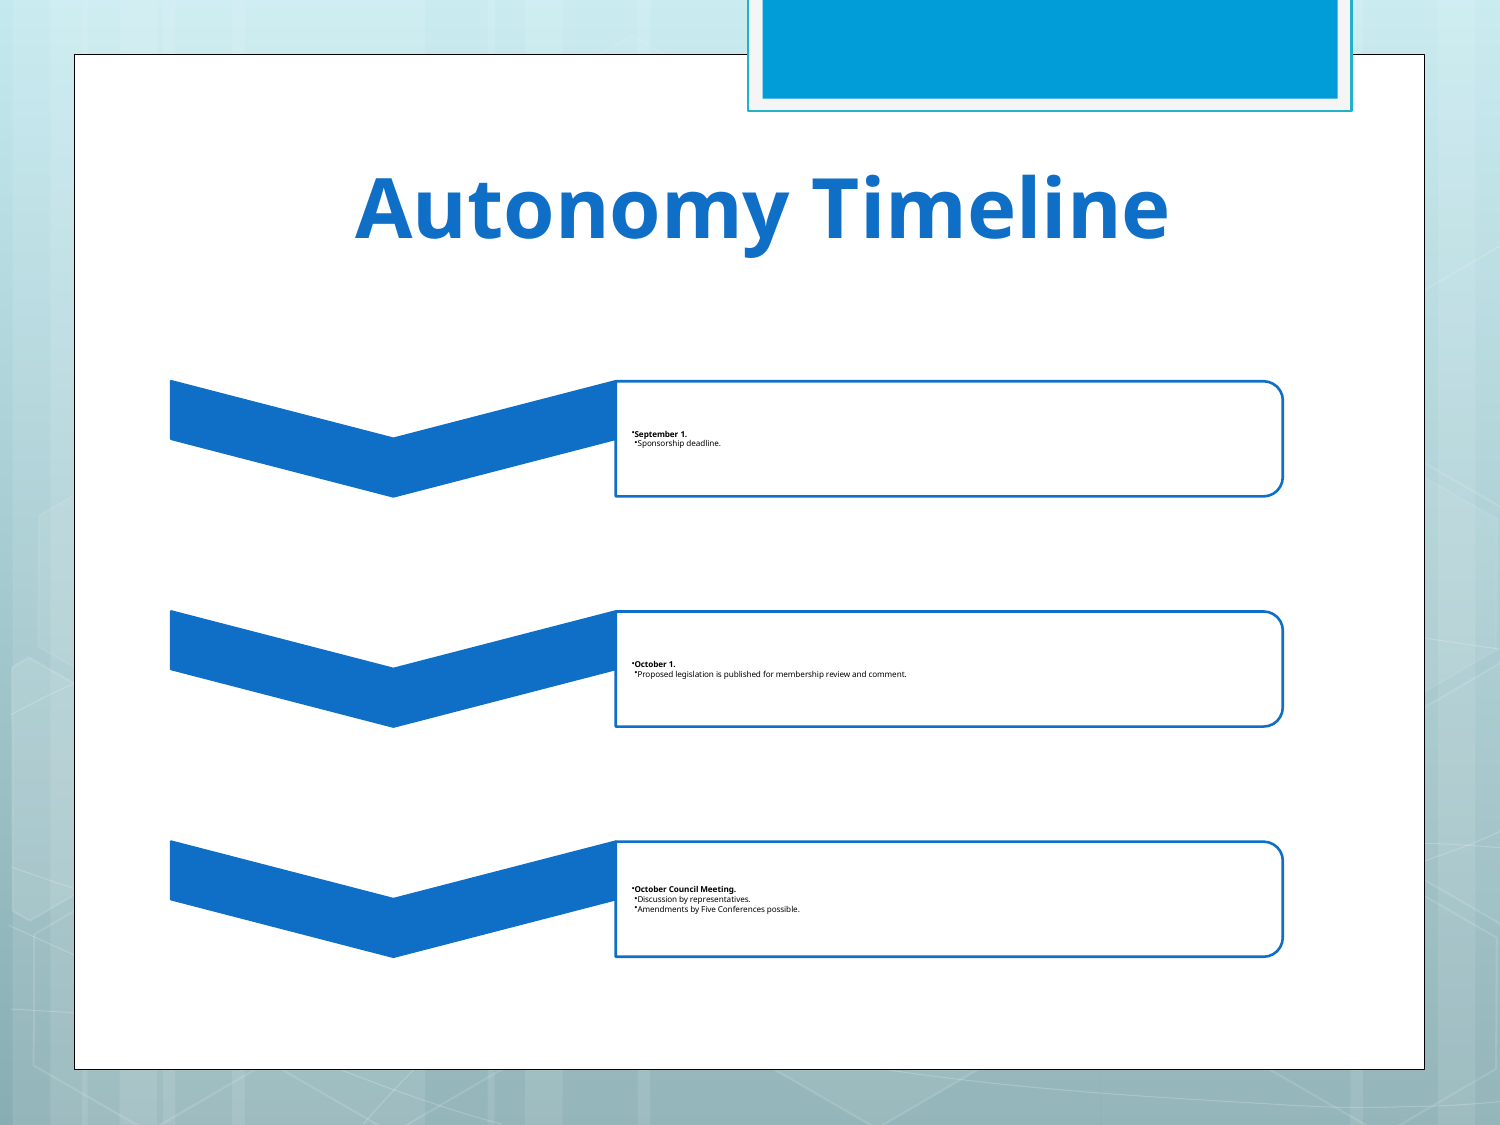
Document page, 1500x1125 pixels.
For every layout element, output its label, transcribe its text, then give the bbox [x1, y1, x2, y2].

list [170, 380, 1284, 957]
title Autonomy Timeline [187, 112, 1340, 263]
